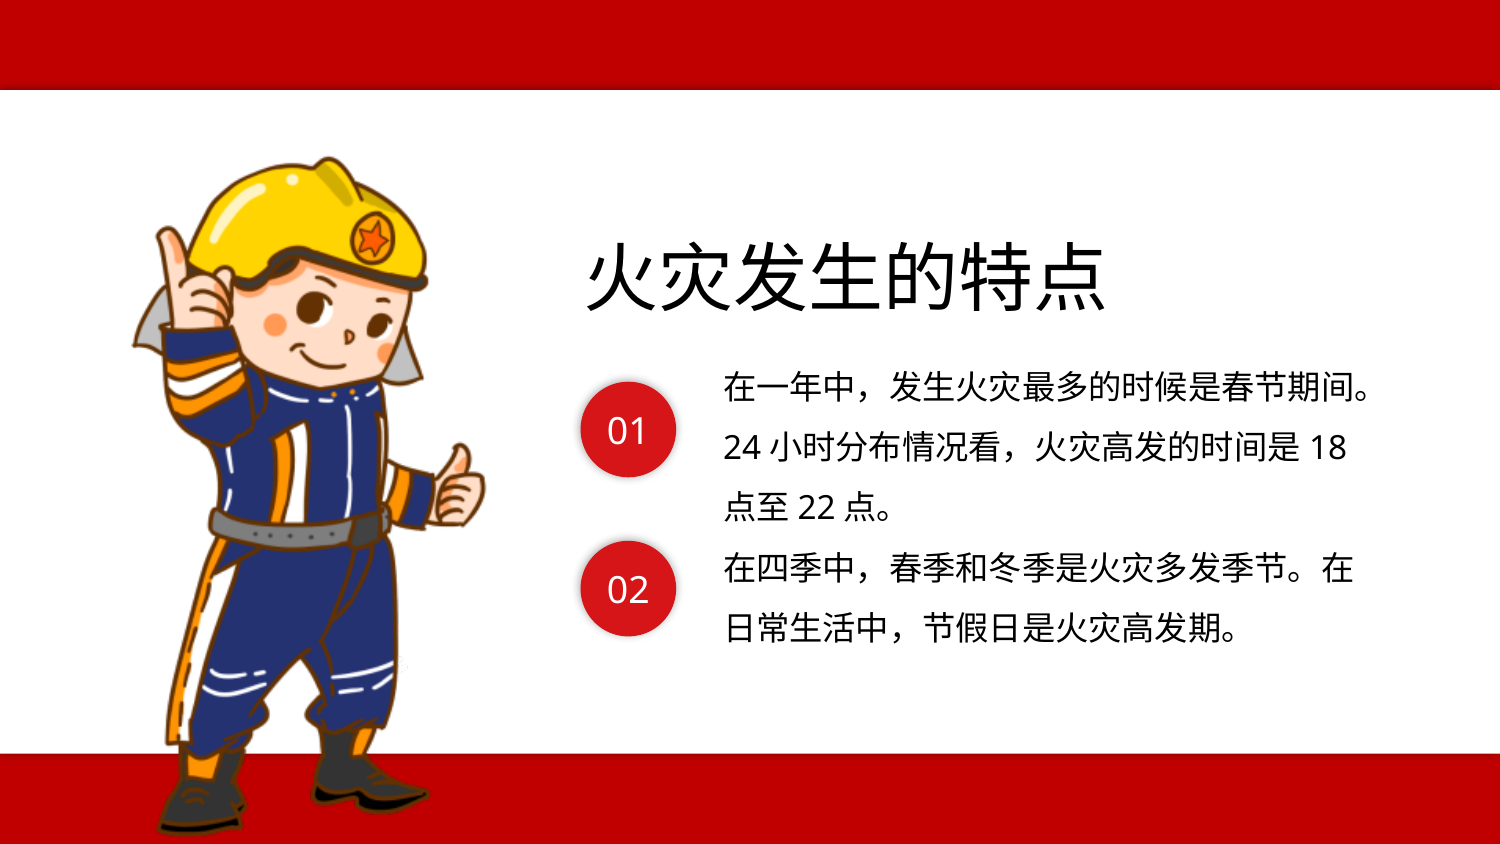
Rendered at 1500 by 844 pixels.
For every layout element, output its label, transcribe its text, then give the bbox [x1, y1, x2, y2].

text_box 在一年中，发生火灾最多的时候是春节期间。24小时分布情况看，火灾高发的时间是18点至22点。 [711, 341, 1392, 532]
picture [102, 143, 488, 844]
text_box 在四季中，春季和冬季是火灾多发季节。在日常生活中，节假日是火灾高发期。 [711, 532, 1392, 653]
text_box [0, 89, 1500, 755]
text_box 02 [579, 539, 678, 638]
text_box 火灾发生的特点 [571, 225, 1239, 327]
text_box 01 [579, 380, 678, 479]
